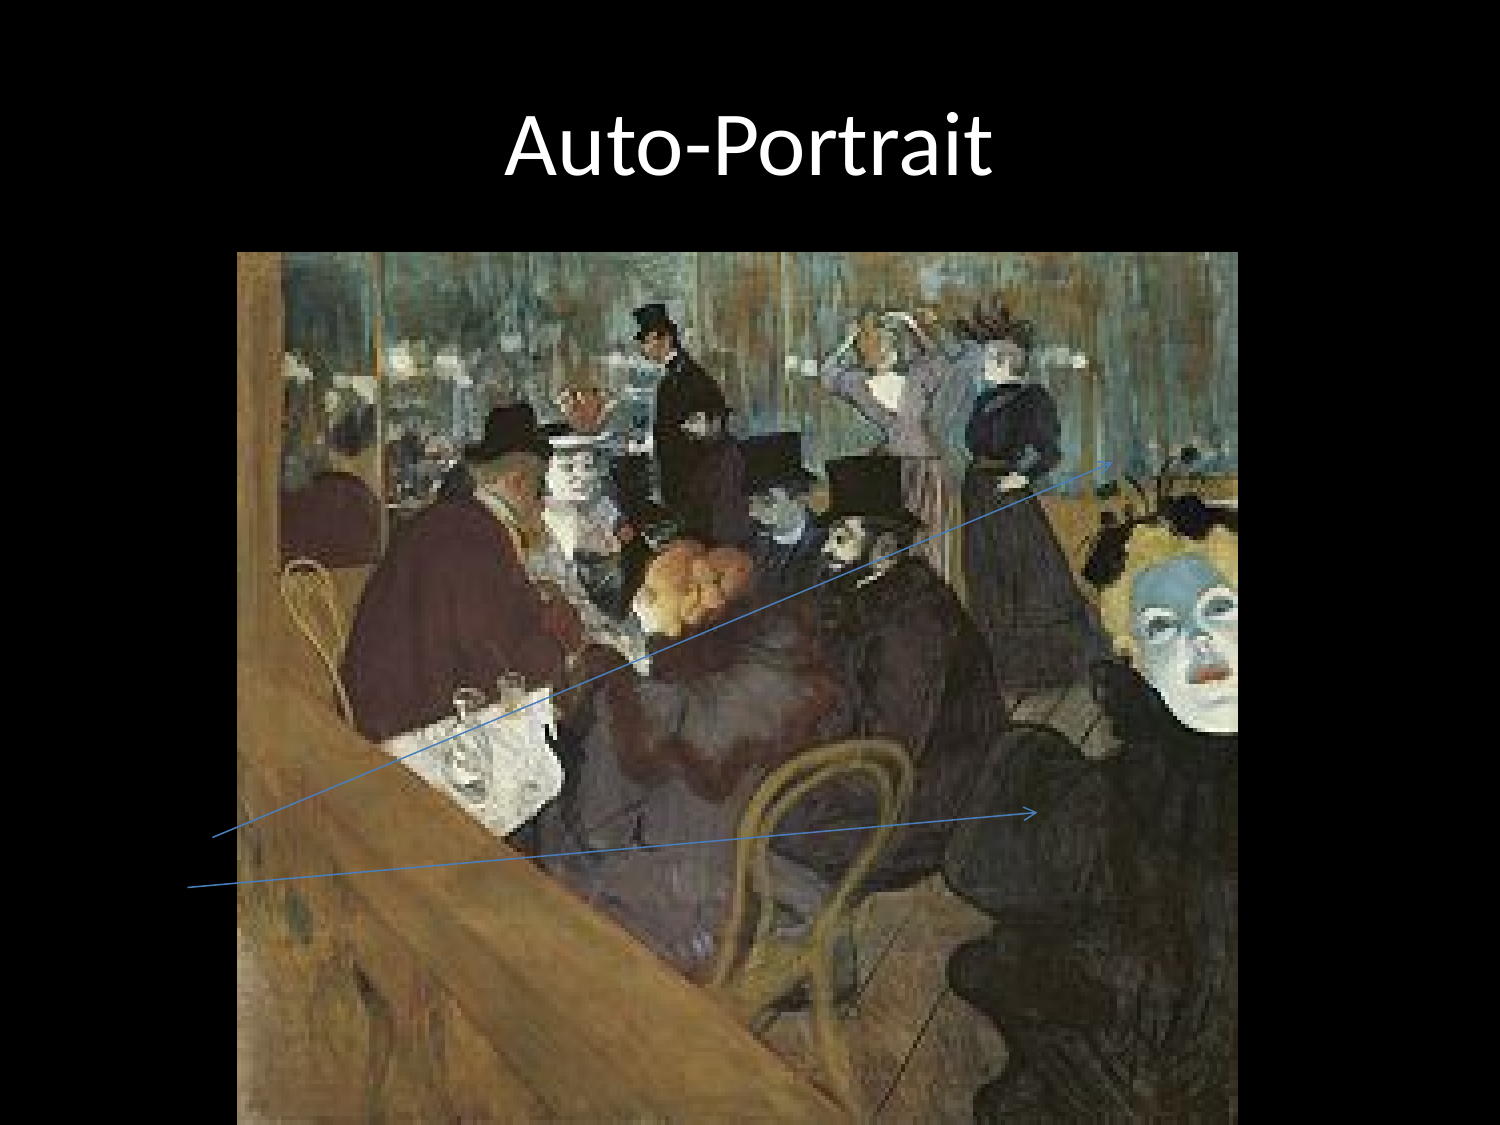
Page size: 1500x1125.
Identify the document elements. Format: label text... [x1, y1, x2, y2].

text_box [187, 812, 1038, 888]
picture [237, 252, 1238, 1125]
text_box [212, 462, 1113, 838]
title Auto-Portrait [75, 45, 1425, 233]
